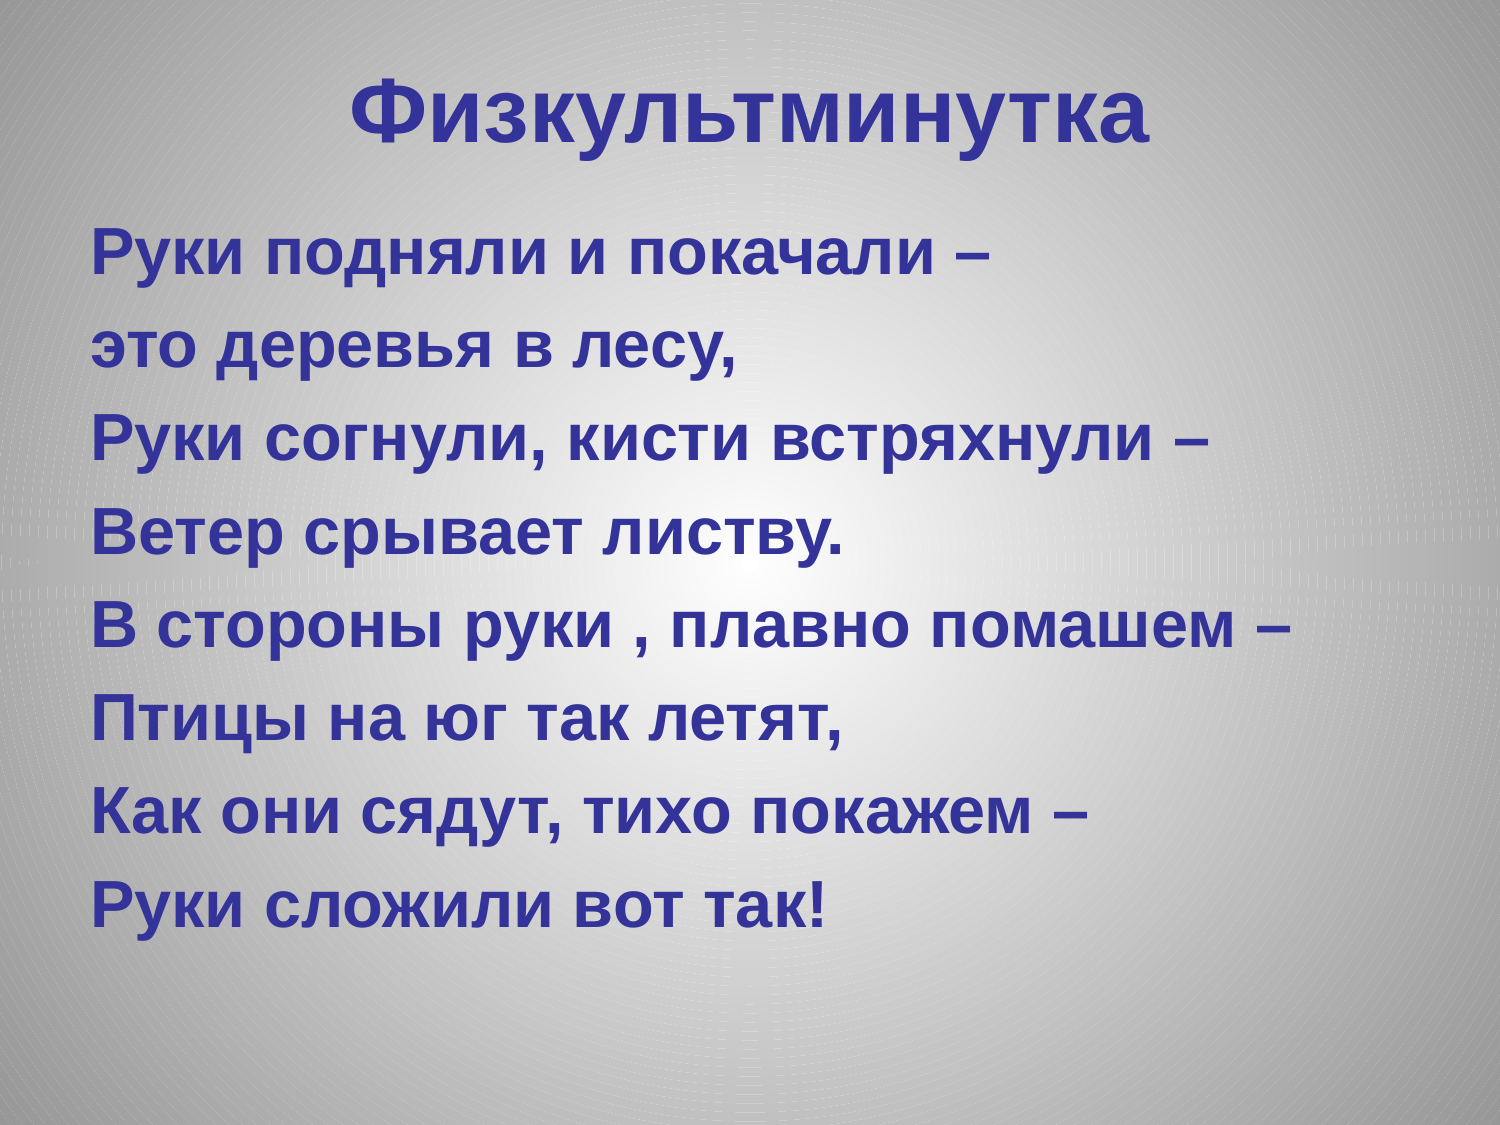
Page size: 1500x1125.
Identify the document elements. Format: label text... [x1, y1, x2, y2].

title Физкультминутка [74, 37, 1426, 176]
list Руки подняли и покачали – это деревья в лесу, Руки согнули, кисти встряхнули – Ветер срывает листву. В стороны руки , плавно помашем – Птицы на юг так летят, Как они сядут, тихо покажем – Руки сложили вот так! [74, 199, 1313, 1063]
